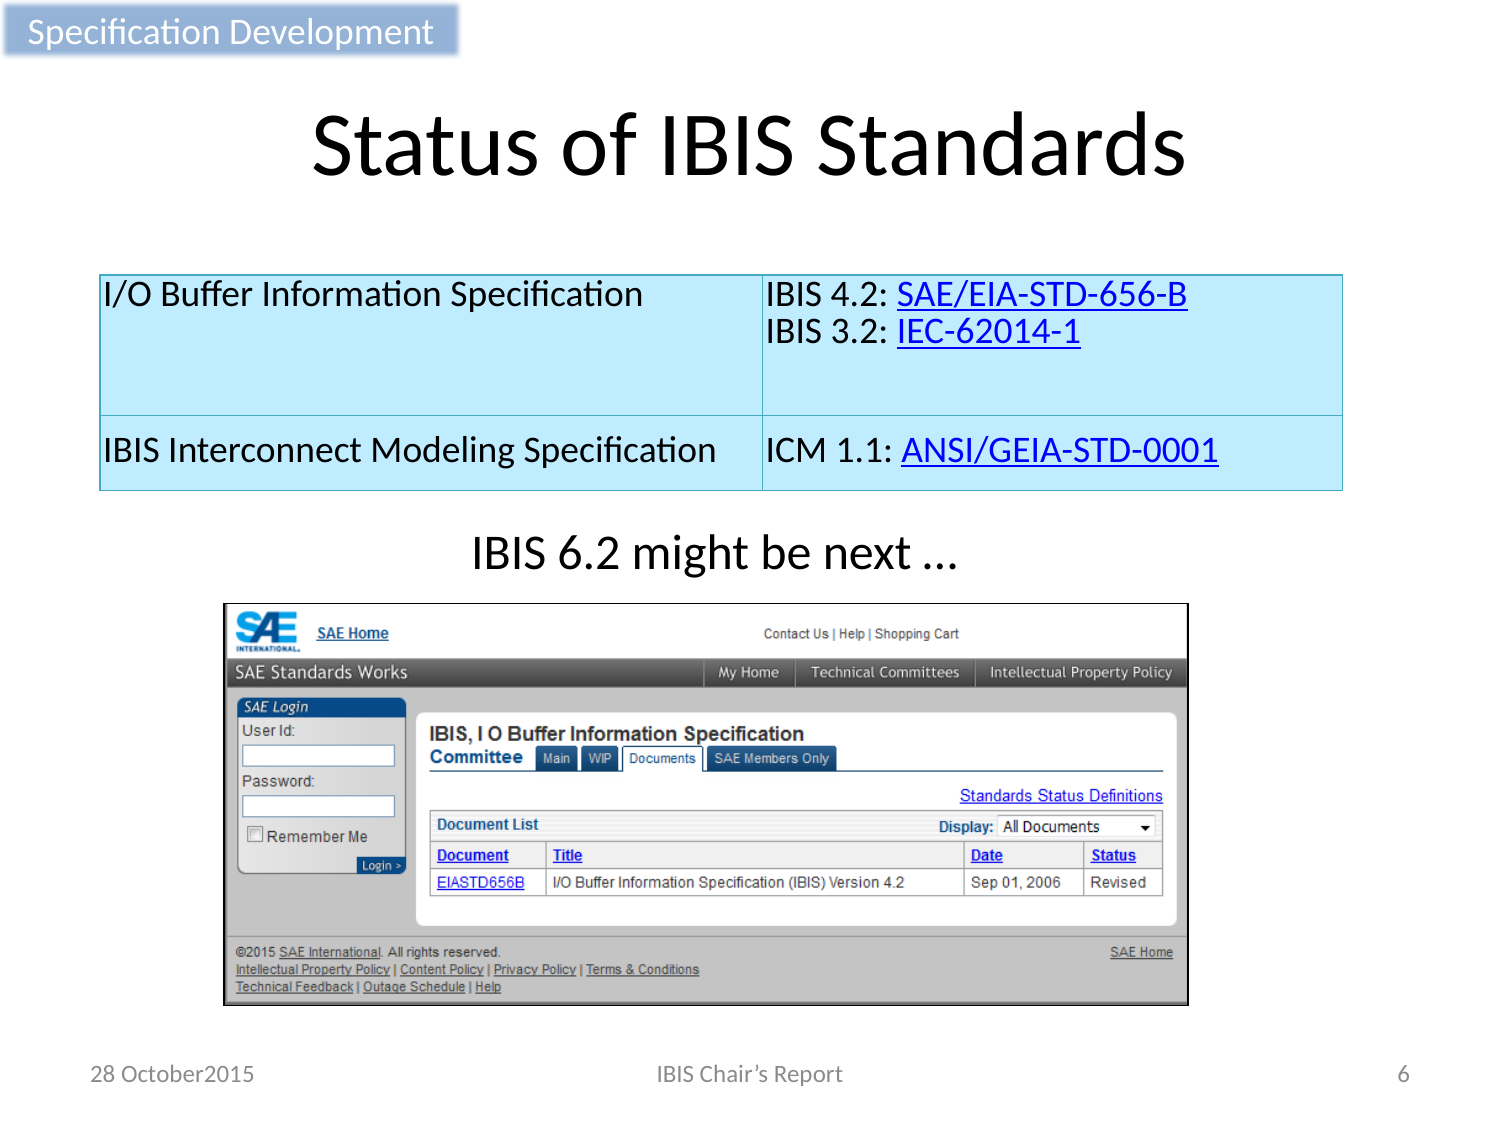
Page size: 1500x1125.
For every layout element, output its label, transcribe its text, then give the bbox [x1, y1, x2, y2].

title Status of IBIS Standards [75, 45, 1425, 233]
picture [224, 603, 1188, 1005]
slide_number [75, 1042, 425, 1103]
table_cell ICM 1.1: ANSI/GEIA-STD-0001 [763, 416, 1342, 490]
text_box Specification Development [8, 8, 454, 51]
slide_number 6 [1074, 1042, 1425, 1103]
footer IBIS Chair’s Report [512, 1042, 988, 1103]
table_header IBIS 4.2: SAE/EIA-STD-656-B IBIS 3.2: IEC-62014-1 [763, 276, 1342, 415]
table_cell IBIS Interconnect Modeling Specification [101, 416, 762, 490]
table_header I/O Buffer Information Specification [101, 276, 762, 415]
text_box IBIS 6.2 might be next … [456, 512, 973, 588]
